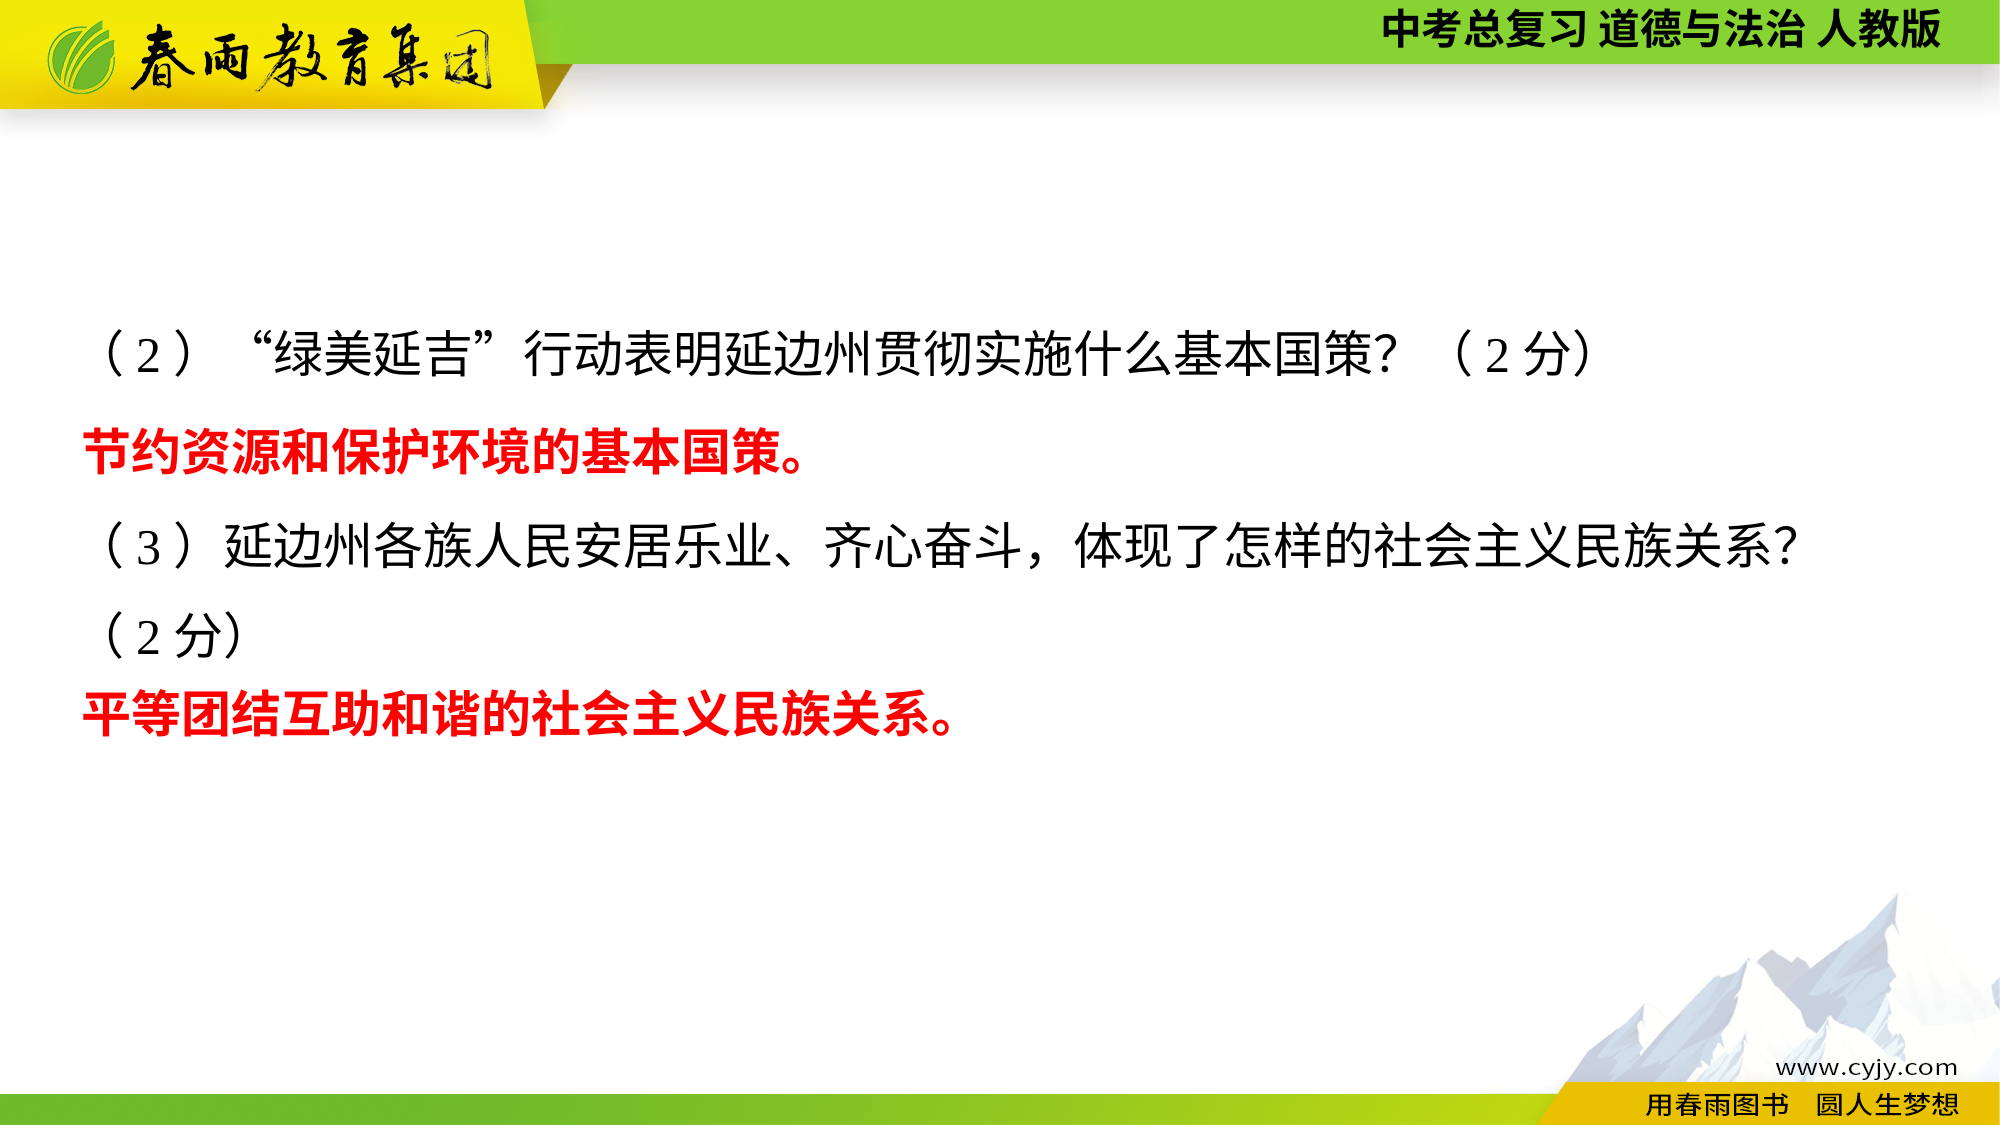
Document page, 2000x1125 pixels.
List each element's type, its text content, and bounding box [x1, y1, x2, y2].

text_box （3）延边州各族人民安居乐业、齐心奋斗，体现了怎样的社会主义民族关系？ （2分） [59, 476, 1944, 672]
text_box 平等团结互助和谐的社会主义民族关系。 [66, 645, 1933, 751]
text_box 节约资源和保护环境的基本国策。 [66, 382, 1933, 476]
list （2）“绿美延吉”行动表明延边州贯彻实施什么基本国策？（2分） [59, 285, 1944, 380]
picture [0, 0, 2000, 1125]
